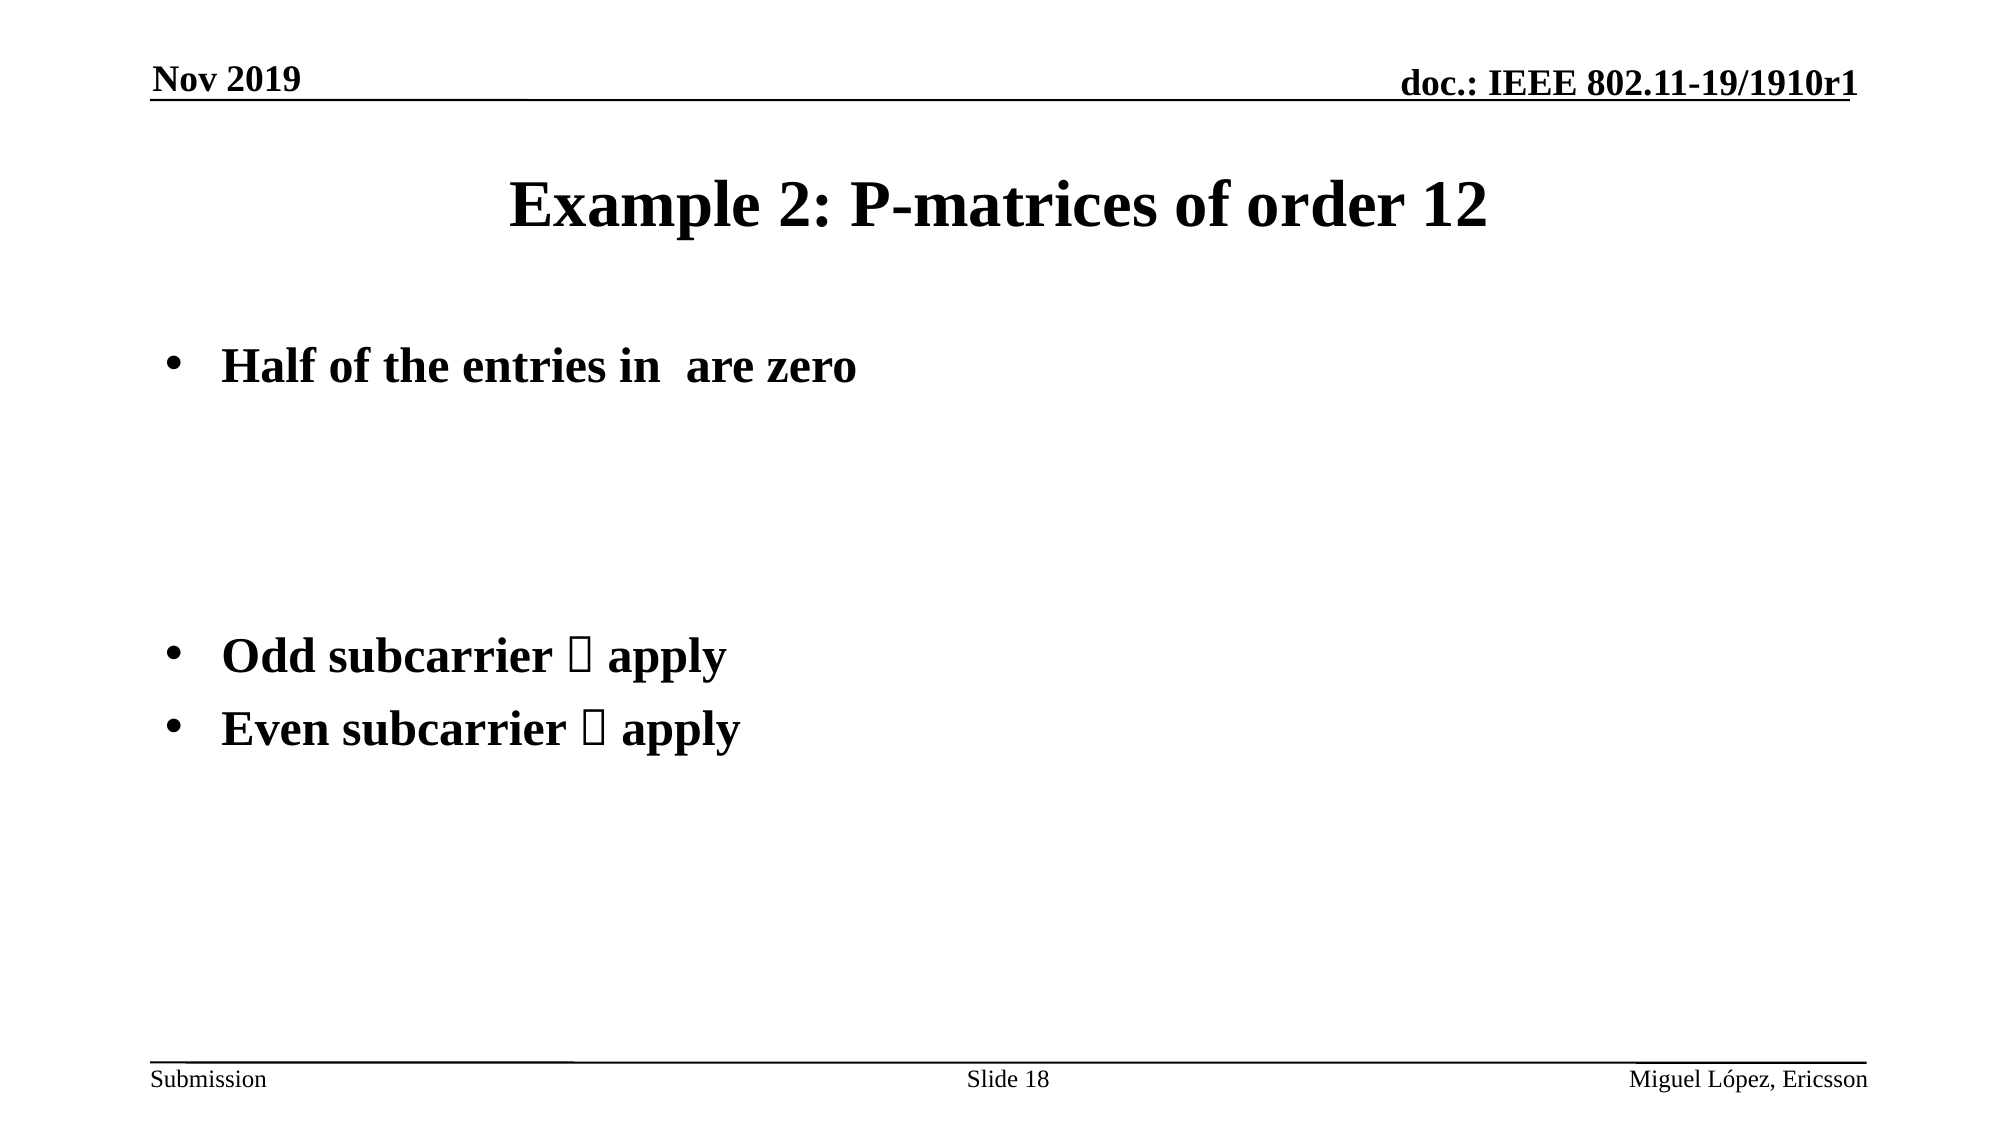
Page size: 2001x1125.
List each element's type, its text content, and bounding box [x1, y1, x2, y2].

footer Miguel López, Ericsson [1171, 1061, 1869, 1093]
title Example 2: P-matrices of order 12 [149, 112, 1850, 288]
slide_number Slide 18 [950, 1061, 1067, 1123]
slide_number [152, 54, 563, 100]
